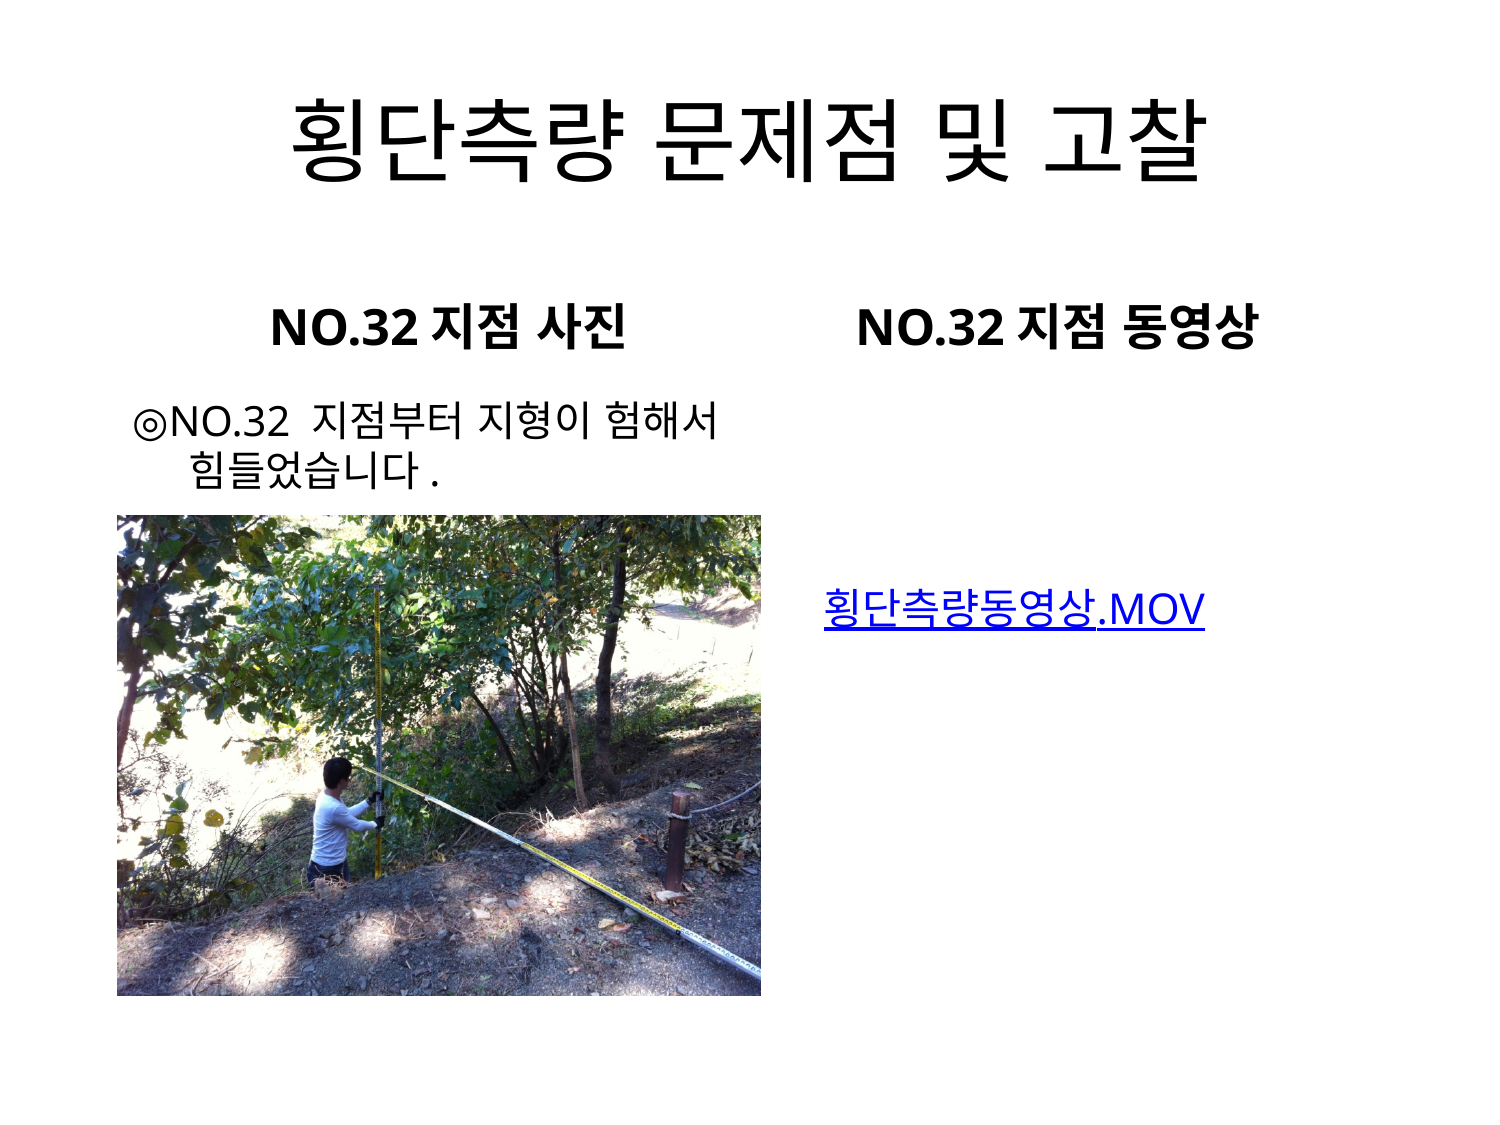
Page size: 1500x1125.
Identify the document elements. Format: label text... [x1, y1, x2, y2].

title 횡단측량 문제점 및 고찰 [75, 45, 1425, 233]
list NO.32지점 동영상 [726, 269, 1390, 364]
list ◎NO.32 지점부터 지형이 험해서 힘들었습니다. [117, 386, 781, 1035]
list 횡단측량동영상.MOV [808, 574, 1320, 651]
list NO.32지점 사진 [117, 257, 781, 363]
picture [116, 515, 761, 997]
